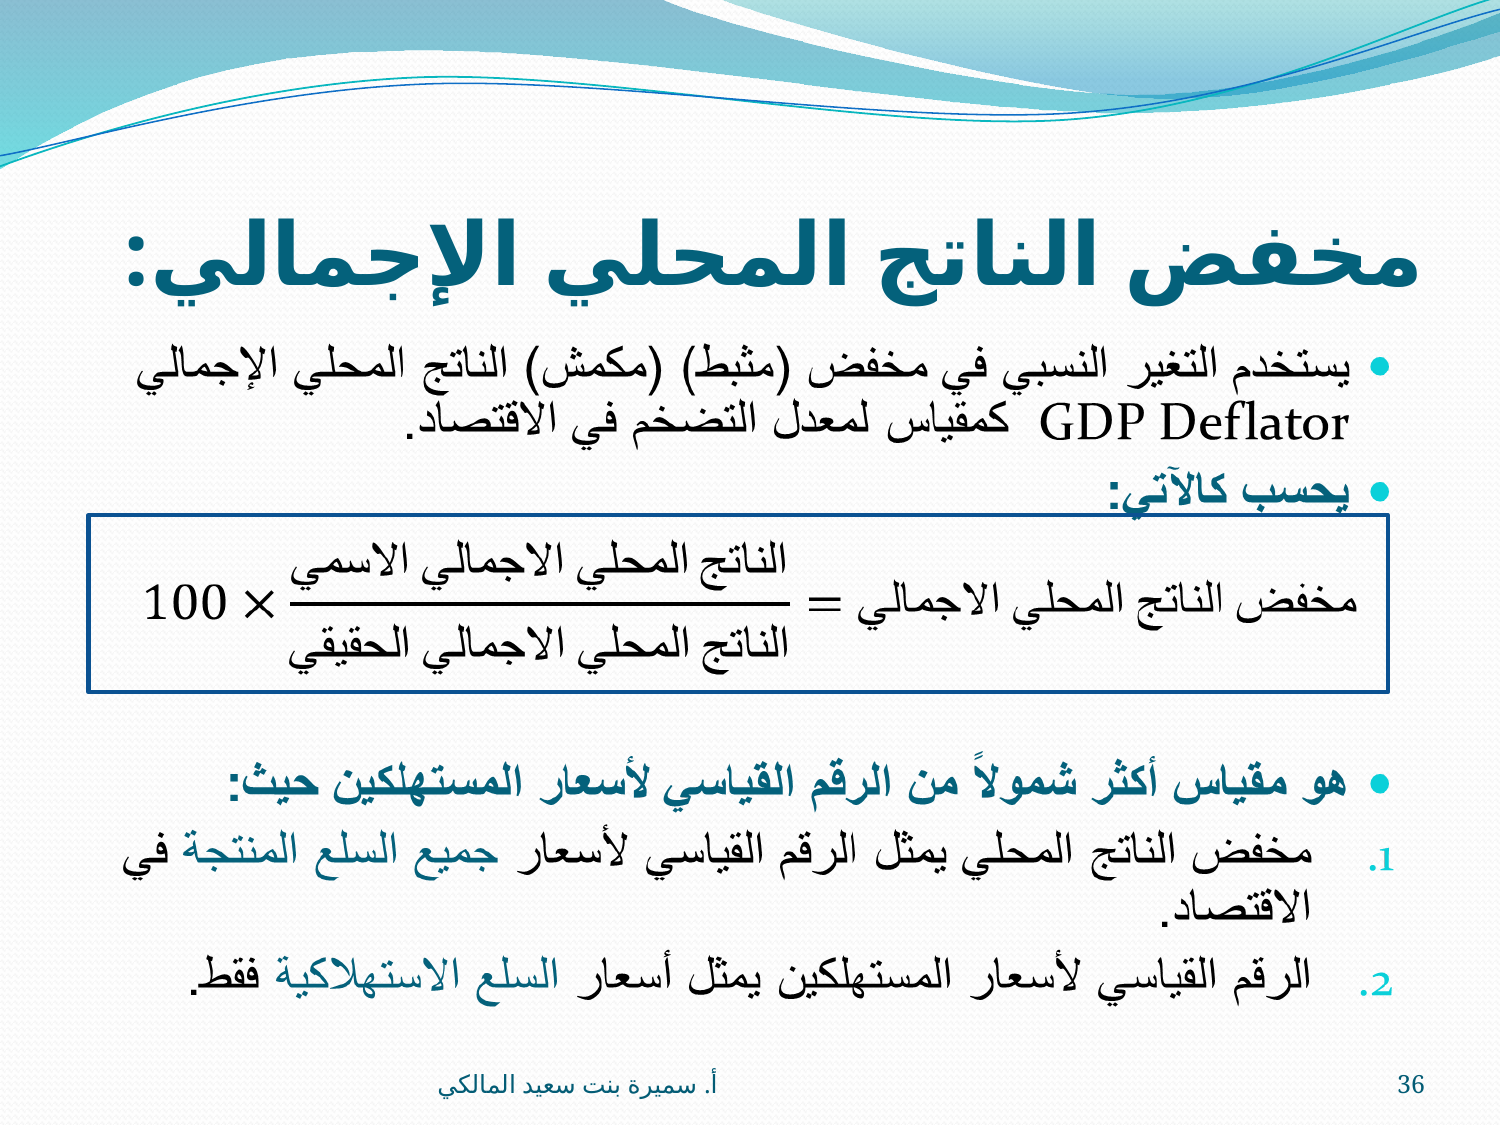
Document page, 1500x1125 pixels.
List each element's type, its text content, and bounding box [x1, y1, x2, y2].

list [75, 317, 1425, 1038]
slide_number 36 [1299, 1042, 1425, 1103]
text_box [86, 513, 1390, 694]
footer أ. سميرة بنت سعيد المالكي [437, 1042, 988, 1103]
title مخفض الناتج المحلي الإجمالي: [75, 115, 1425, 303]
